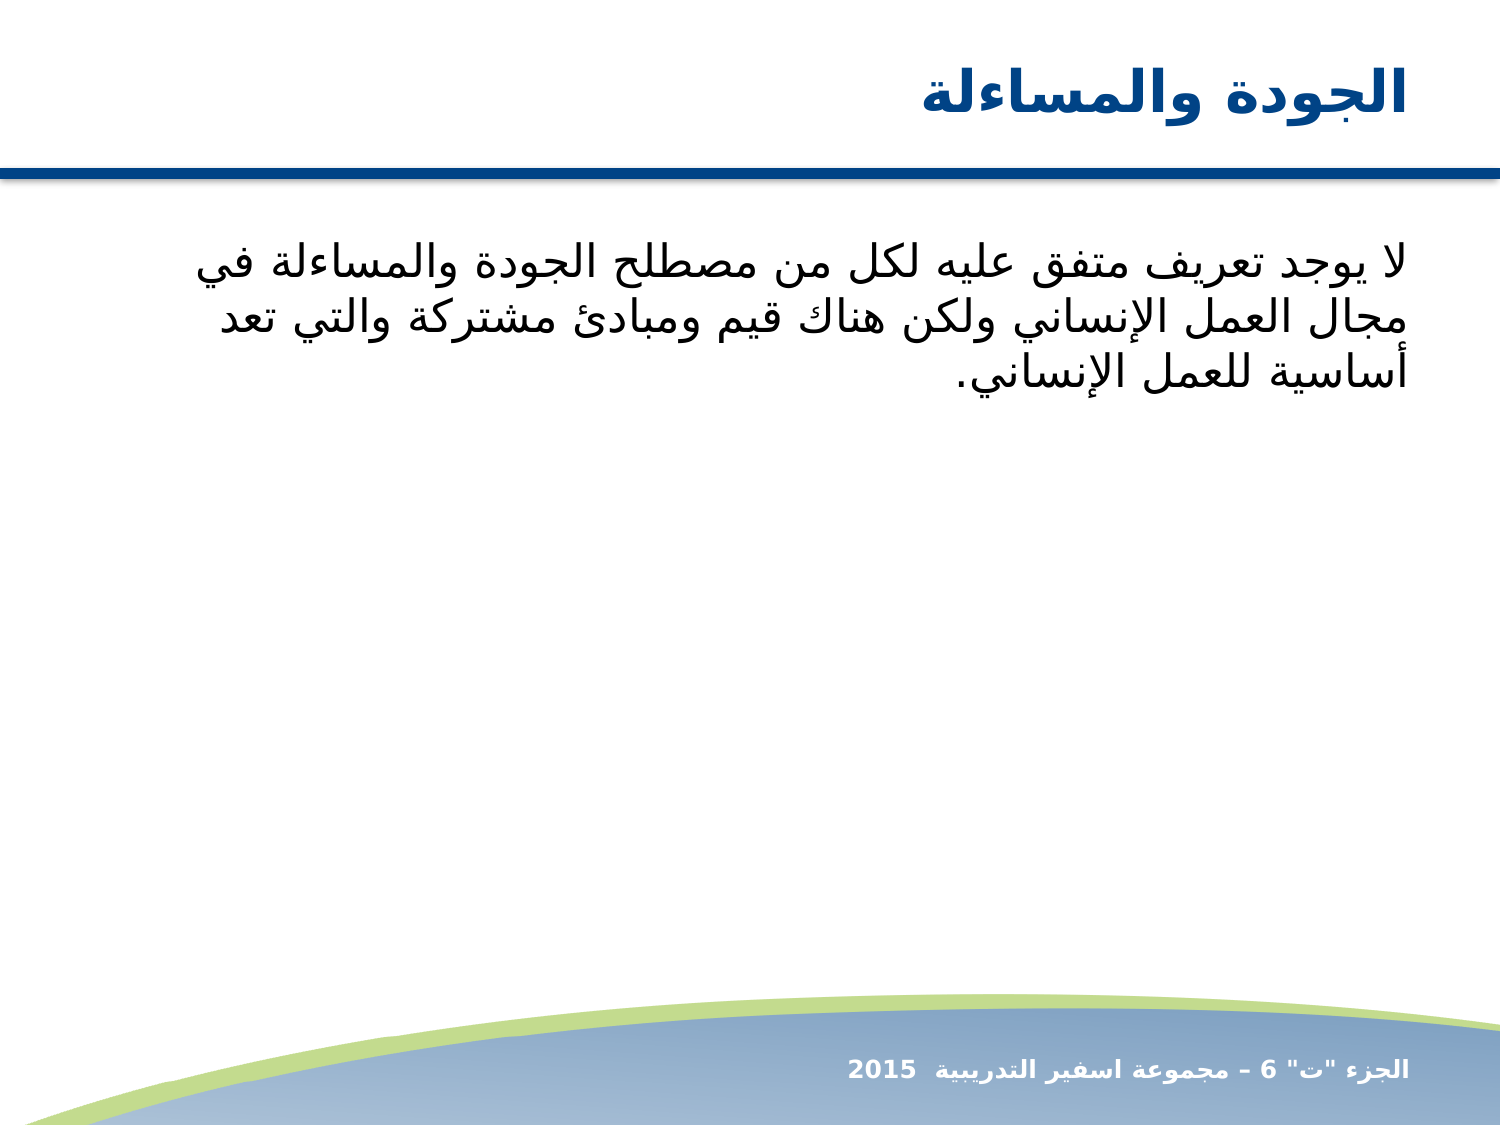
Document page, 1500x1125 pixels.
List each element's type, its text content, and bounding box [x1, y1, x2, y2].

title الجودة والمساءلة [75, 0, 1425, 178]
list لا يوجد تعريف متفق عليه لكل من مصطلح الجودة والمساءلة في مجال العمل الإنساني ولكن هناك قيم ومبادئ مشتركة والتي تعد أساسية للعمل الإنساني. [75, 224, 1425, 1010]
picture [0, 992, 1500, 1125]
footer الجزء "ت" 6 – مجموعة اسفير التدريبية 2015 [537, 1038, 1425, 1099]
